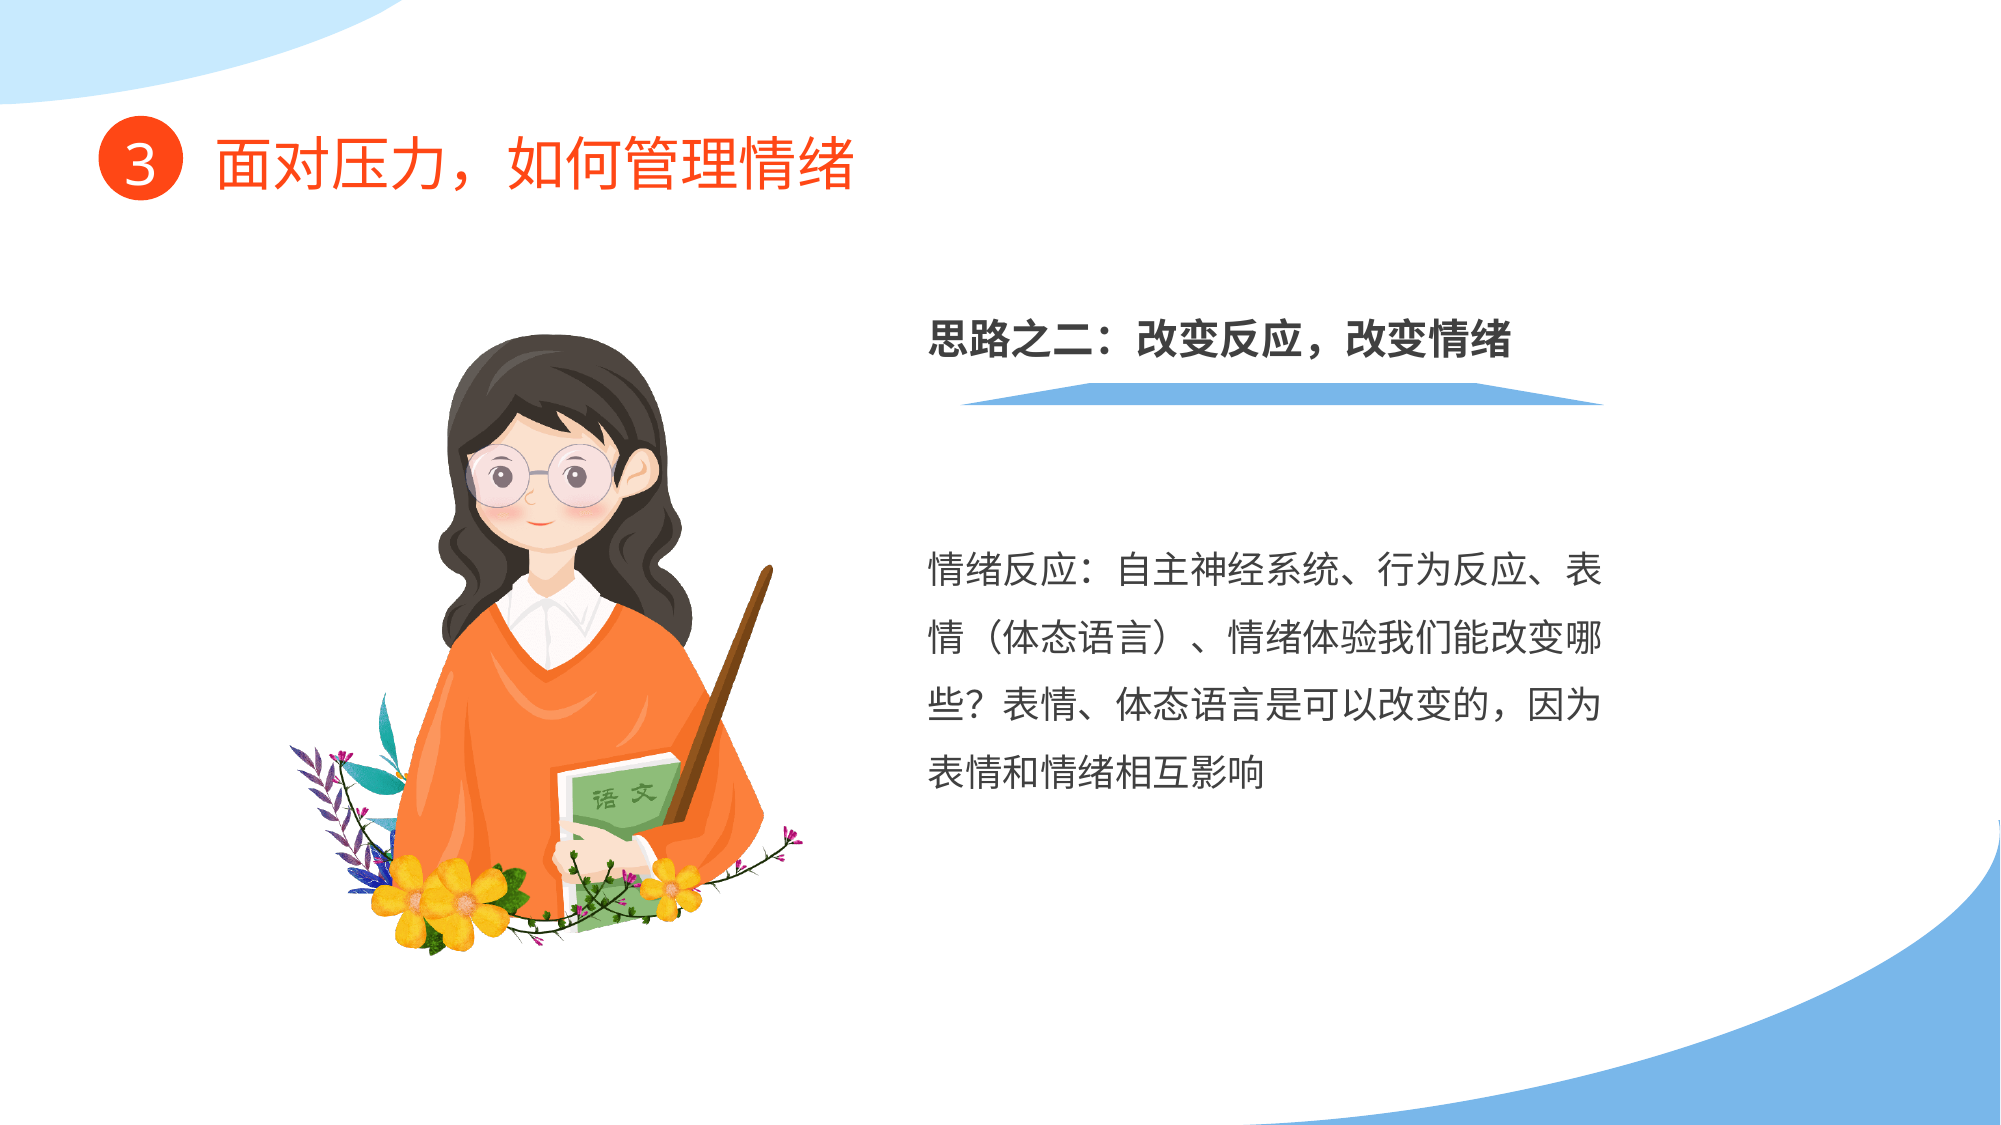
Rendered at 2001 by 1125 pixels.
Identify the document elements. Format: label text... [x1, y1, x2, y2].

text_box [98, 115, 184, 205]
text_box 情绪反应：自主神经系统、行为反应、表情（体态语言）、情绪体验我们能改变哪些？表情、体态语言是可以改变的，因为表情和情绪相互影响 [912, 516, 1638, 802]
text_box 面对压力，如何管理情绪 [200, 119, 1164, 205]
picture [259, 300, 867, 971]
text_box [912, 305, 1652, 406]
